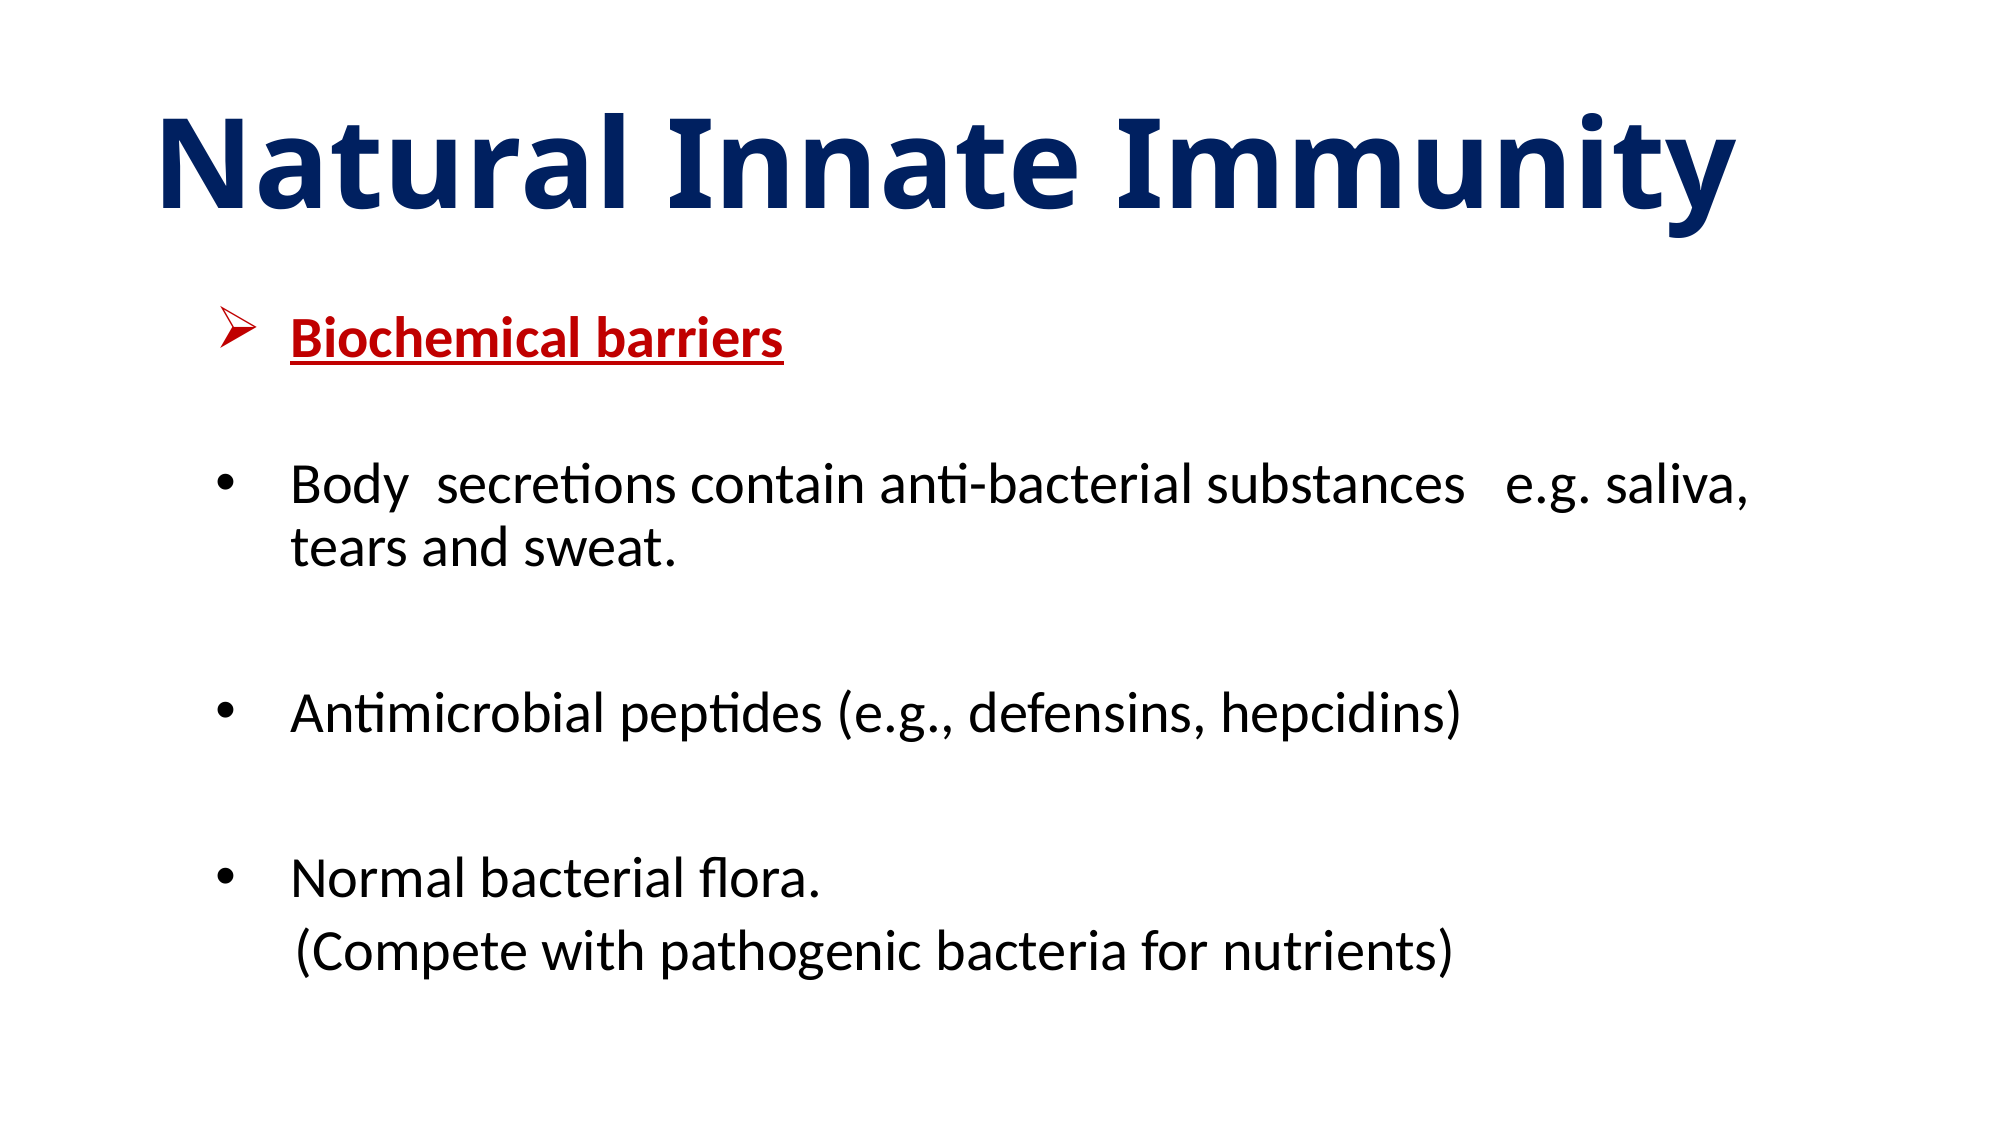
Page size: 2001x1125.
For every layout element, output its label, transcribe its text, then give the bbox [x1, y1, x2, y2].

title Natural Innate Immunity [137, 59, 1863, 278]
list Biochemical barriers Body secretions contain anti-bacterial substances e.g. saliva, tears and sweat. Antimicrobial peptides (e.g., defensins, hepcidins) Normal bacterial flora. (Compete with pathogenic bacteria for nutrients) [137, 299, 1863, 1014]
